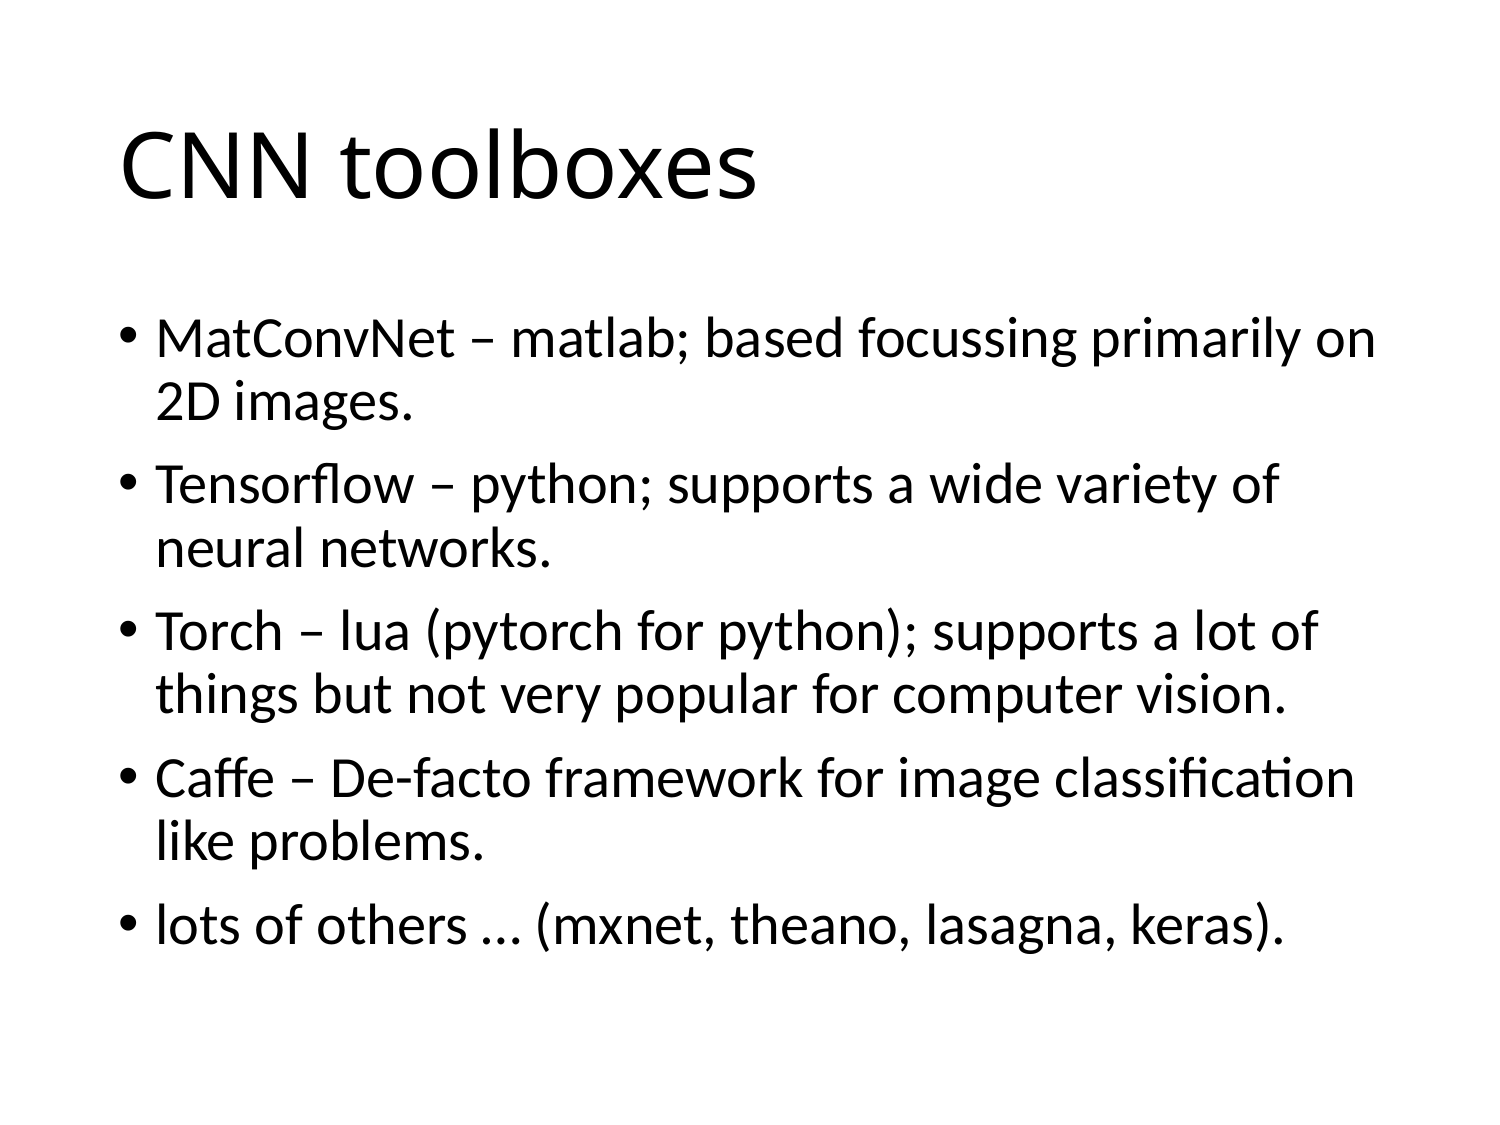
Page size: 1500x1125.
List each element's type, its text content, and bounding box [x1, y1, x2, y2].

list MatConvNet – matlab; based focussing primarily on 2D images. Tensorflow – python; supports a wide variety of neural networks. Torch – lua (pytorch for python); supports a lot of things but not very popular for computer vision. Caffe – De-facto framework for image classification like problems. lots of others … (mxnet, theano, lasagna, keras). [103, 299, 1397, 1014]
title CNN toolboxes [103, 59, 1397, 278]
